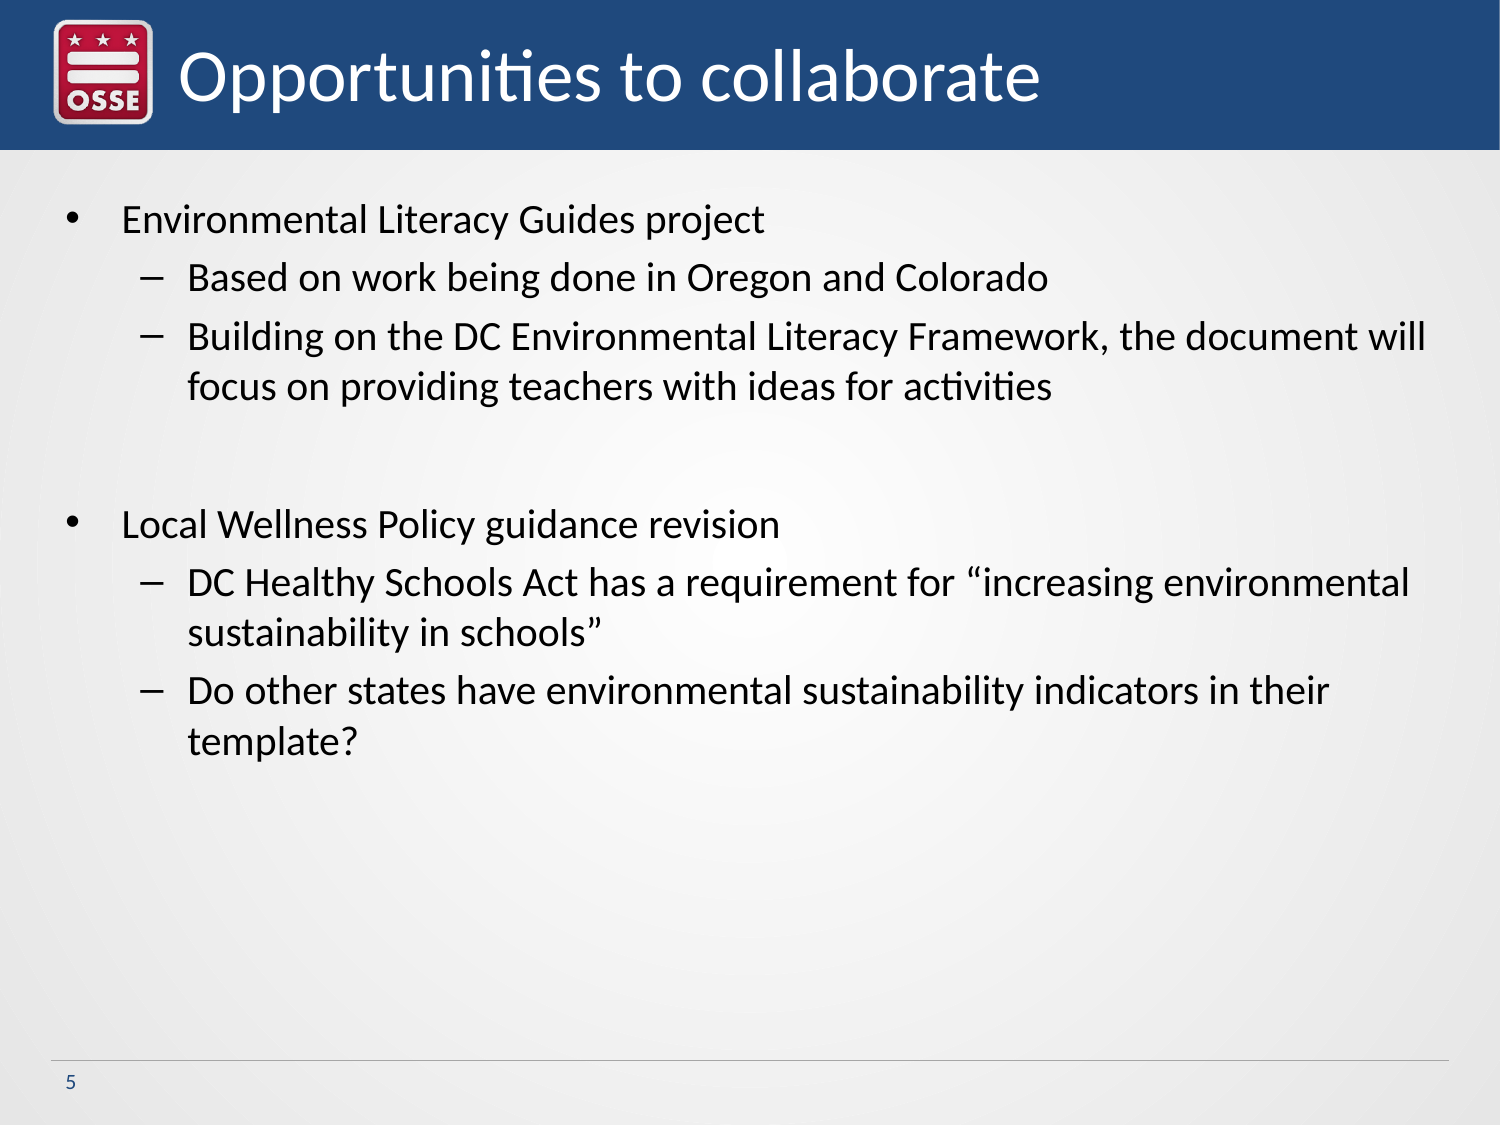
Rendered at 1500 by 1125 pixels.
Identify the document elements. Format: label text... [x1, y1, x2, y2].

title Opportunities to collaborate [164, 18, 1066, 125]
picture [50, 14, 158, 128]
slide_number 5 [50, 1060, 401, 1121]
list Environmental Literacy Guides project Based on work being done in Oregon and Colorado Building on the DC Environmental Literacy Framework, the document will focus on providing teachers with ideas for activities Local Wellness Policy guidance revision DC Healthy Schools Act has a requirement for “increasing environmental sustainability in schools” Do other states have environmental sustainability indicators in their template? [50, 184, 1450, 1009]
